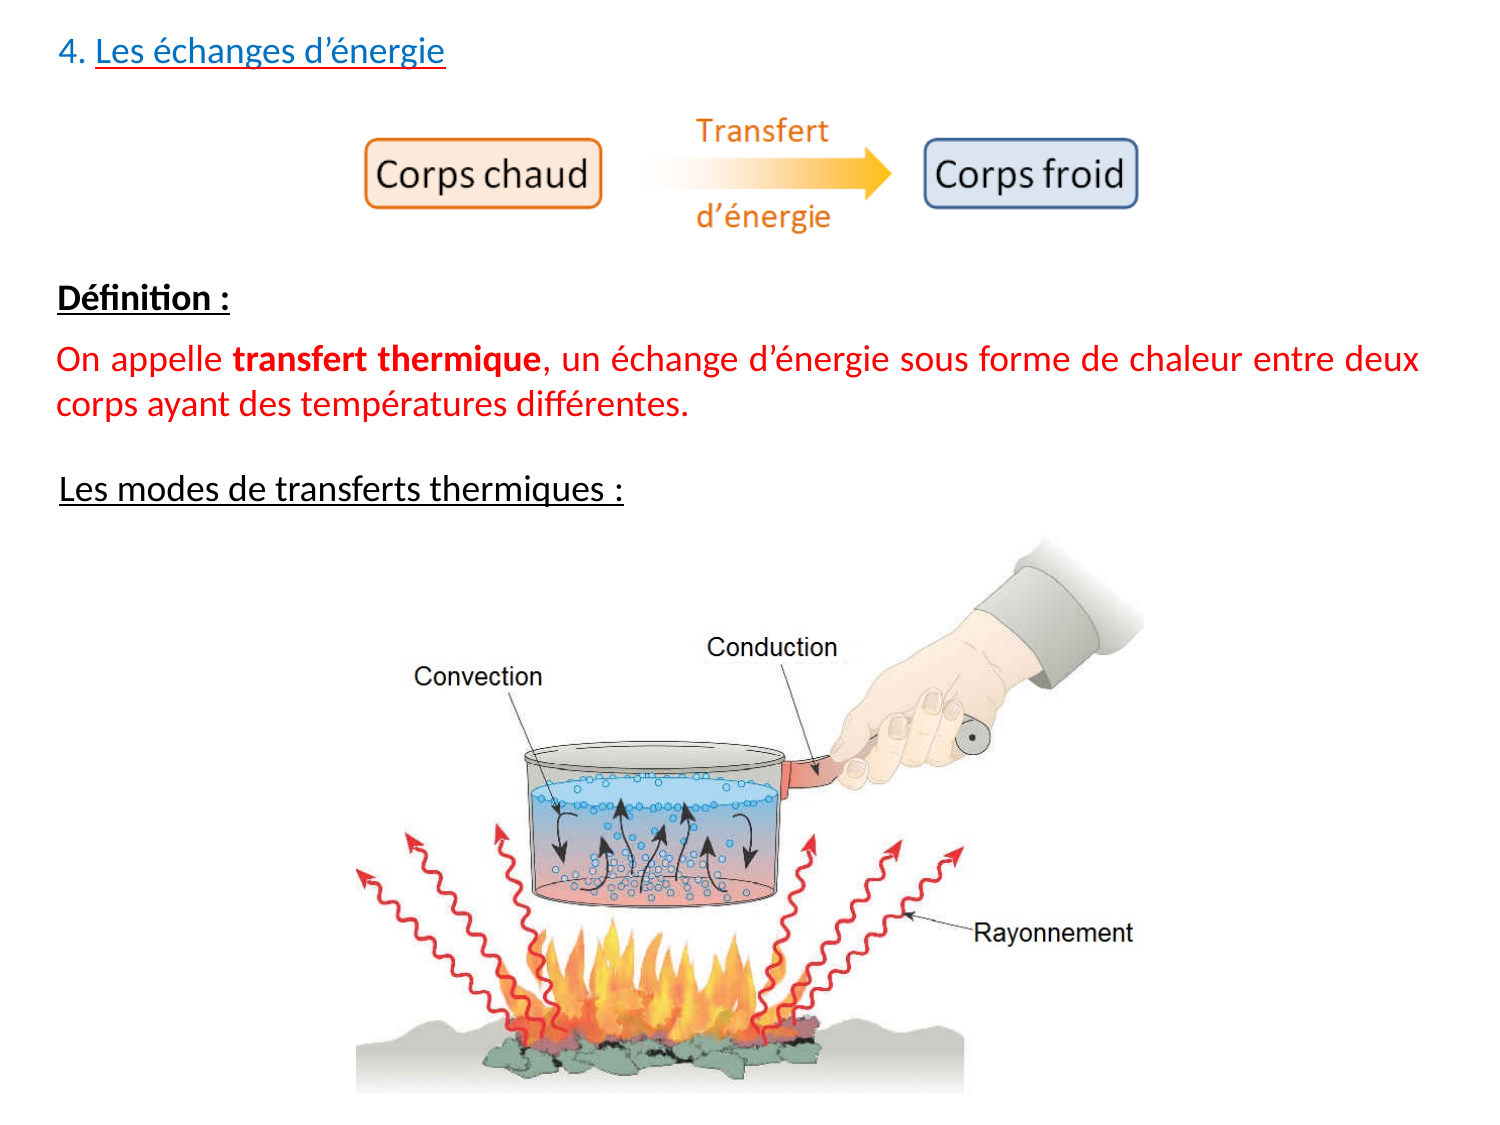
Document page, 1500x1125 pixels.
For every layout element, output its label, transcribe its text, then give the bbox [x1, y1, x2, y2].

text_box Les modes de transferts thermiques : [44, 456, 640, 516]
picture [356, 526, 1144, 1095]
text_box 4. Les échanges d’énergie [43, 19, 461, 79]
text_box On appelle transfert thermique, un échange d’énergie sous forme de chaleur entre deux corps ayant des températures différentes. [41, 326, 1436, 431]
text_box Définition : [42, 265, 246, 326]
picture [350, 101, 1150, 244]
